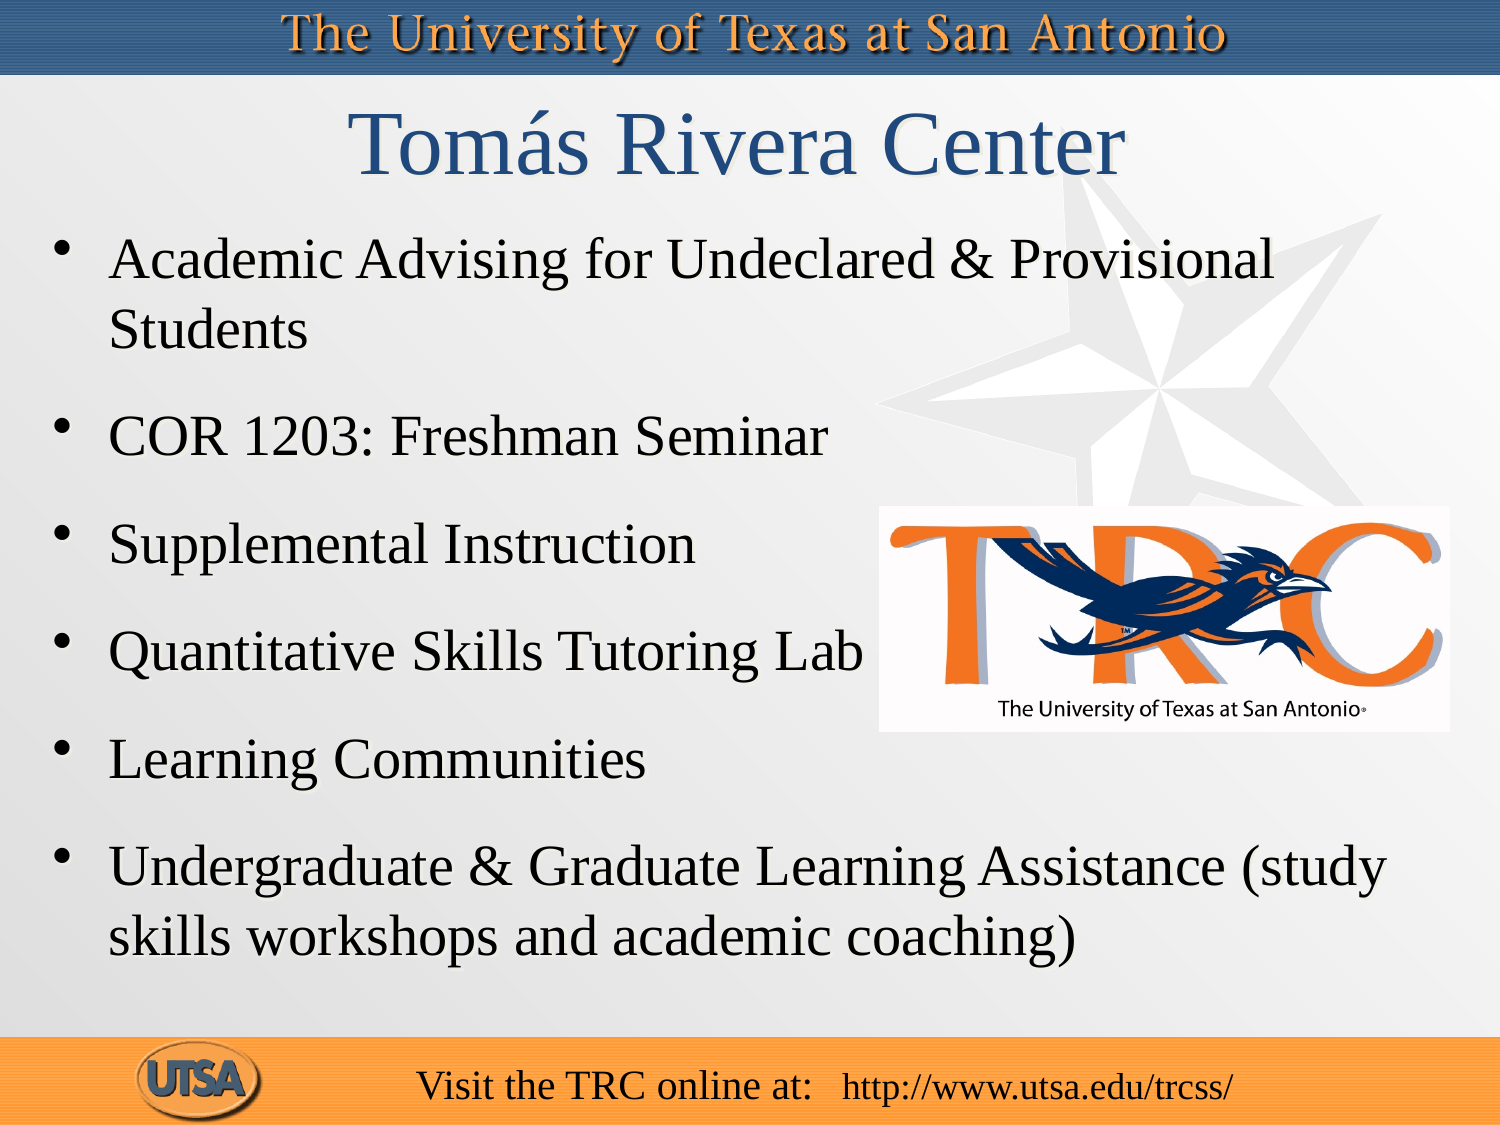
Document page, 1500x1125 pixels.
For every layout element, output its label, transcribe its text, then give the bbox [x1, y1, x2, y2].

text_box Visit the TRC online at: http://www.utsa.edu/trcss/ [337, 1050, 1313, 1115]
picture [0, 1037, 1500, 1125]
picture [879, 505, 1451, 732]
text_box Academic Advising for Undeclared & Provisional Students COR 1203: Freshman Seminar Supplemental Instruction Quantitative Skills Tutoring Lab Learning Communities Undergraduate & Graduate Learning Assistance (study skills workshops and academic coaching) [37, 212, 1450, 1025]
title Tomás Rivera Center [99, 74, 1376, 201]
picture [0, 0, 1500, 75]
